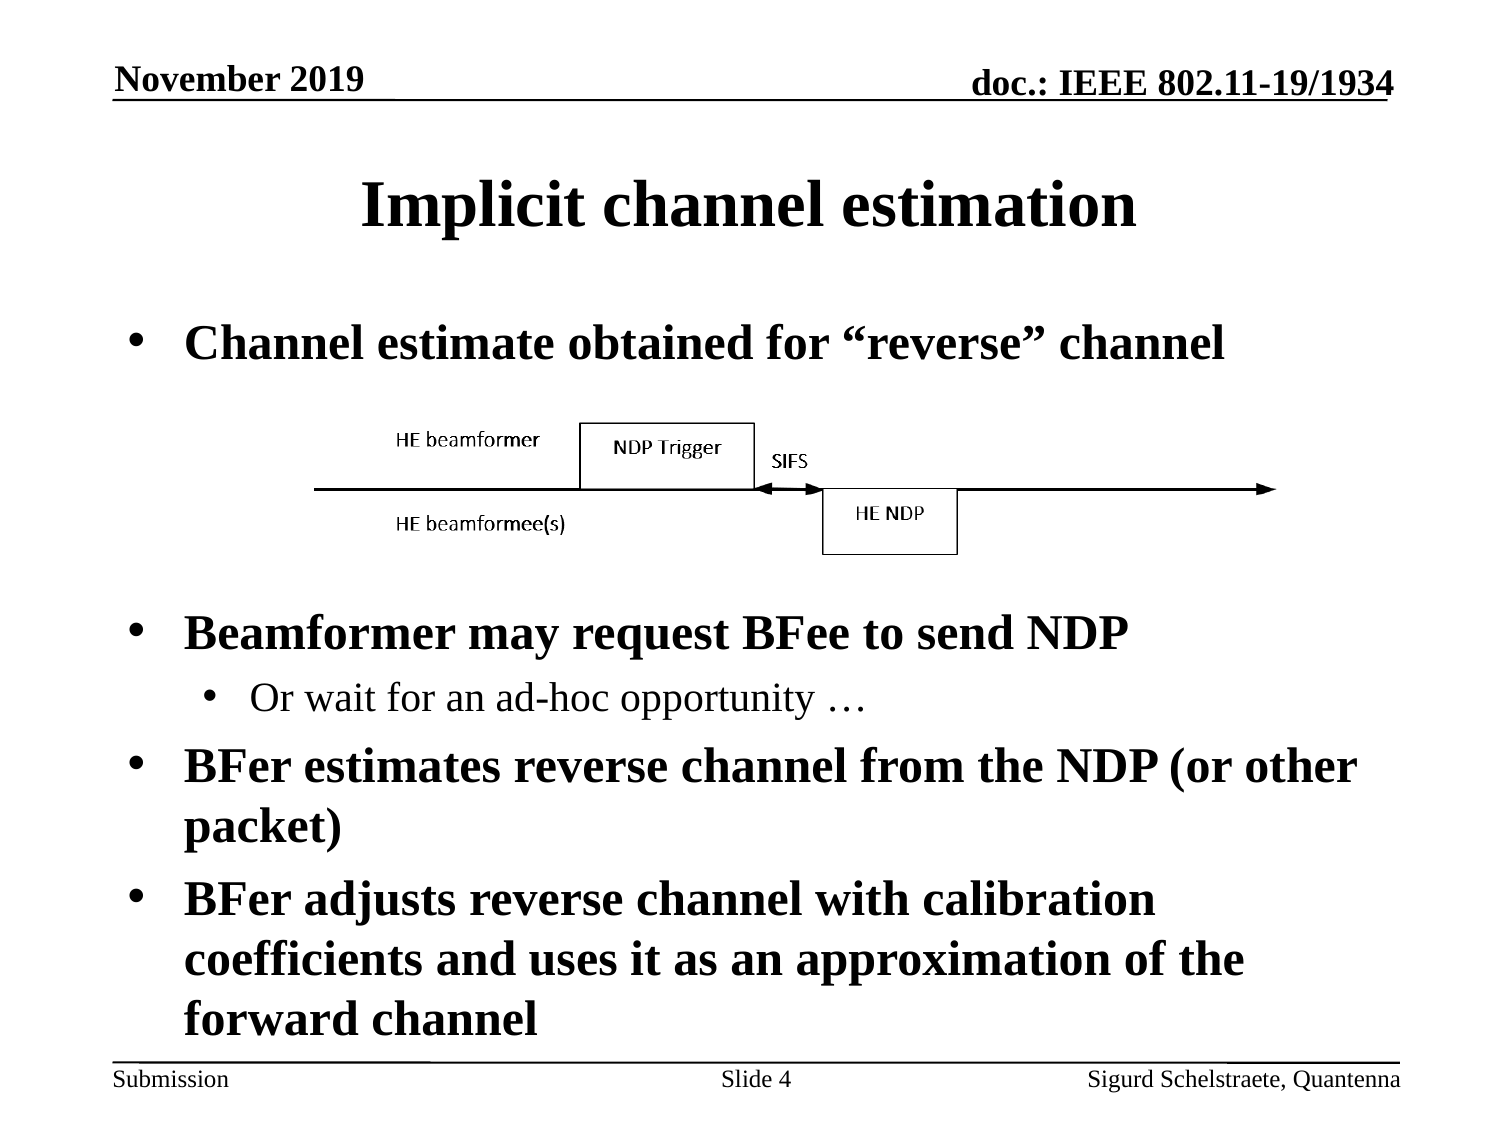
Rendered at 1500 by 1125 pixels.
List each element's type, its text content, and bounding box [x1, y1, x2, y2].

title Implicit channel estimation [112, 112, 1388, 288]
picture [299, 405, 1288, 568]
list Channel estimate obtained for “reverse” channel Beamformer may request BFee to send NDP Or wait for an ad-hoc opportunity … BFer estimates reverse channel from the NDP (or other packet) BFer adjusts reverse channel with calibration coefficients and uses it as an approximation of the forward channel [112, 301, 1388, 977]
footer Sigurd Schelstraete, Quantenna [878, 1061, 1402, 1093]
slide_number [114, 54, 423, 100]
slide_number Slide 4 [712, 1061, 800, 1123]
